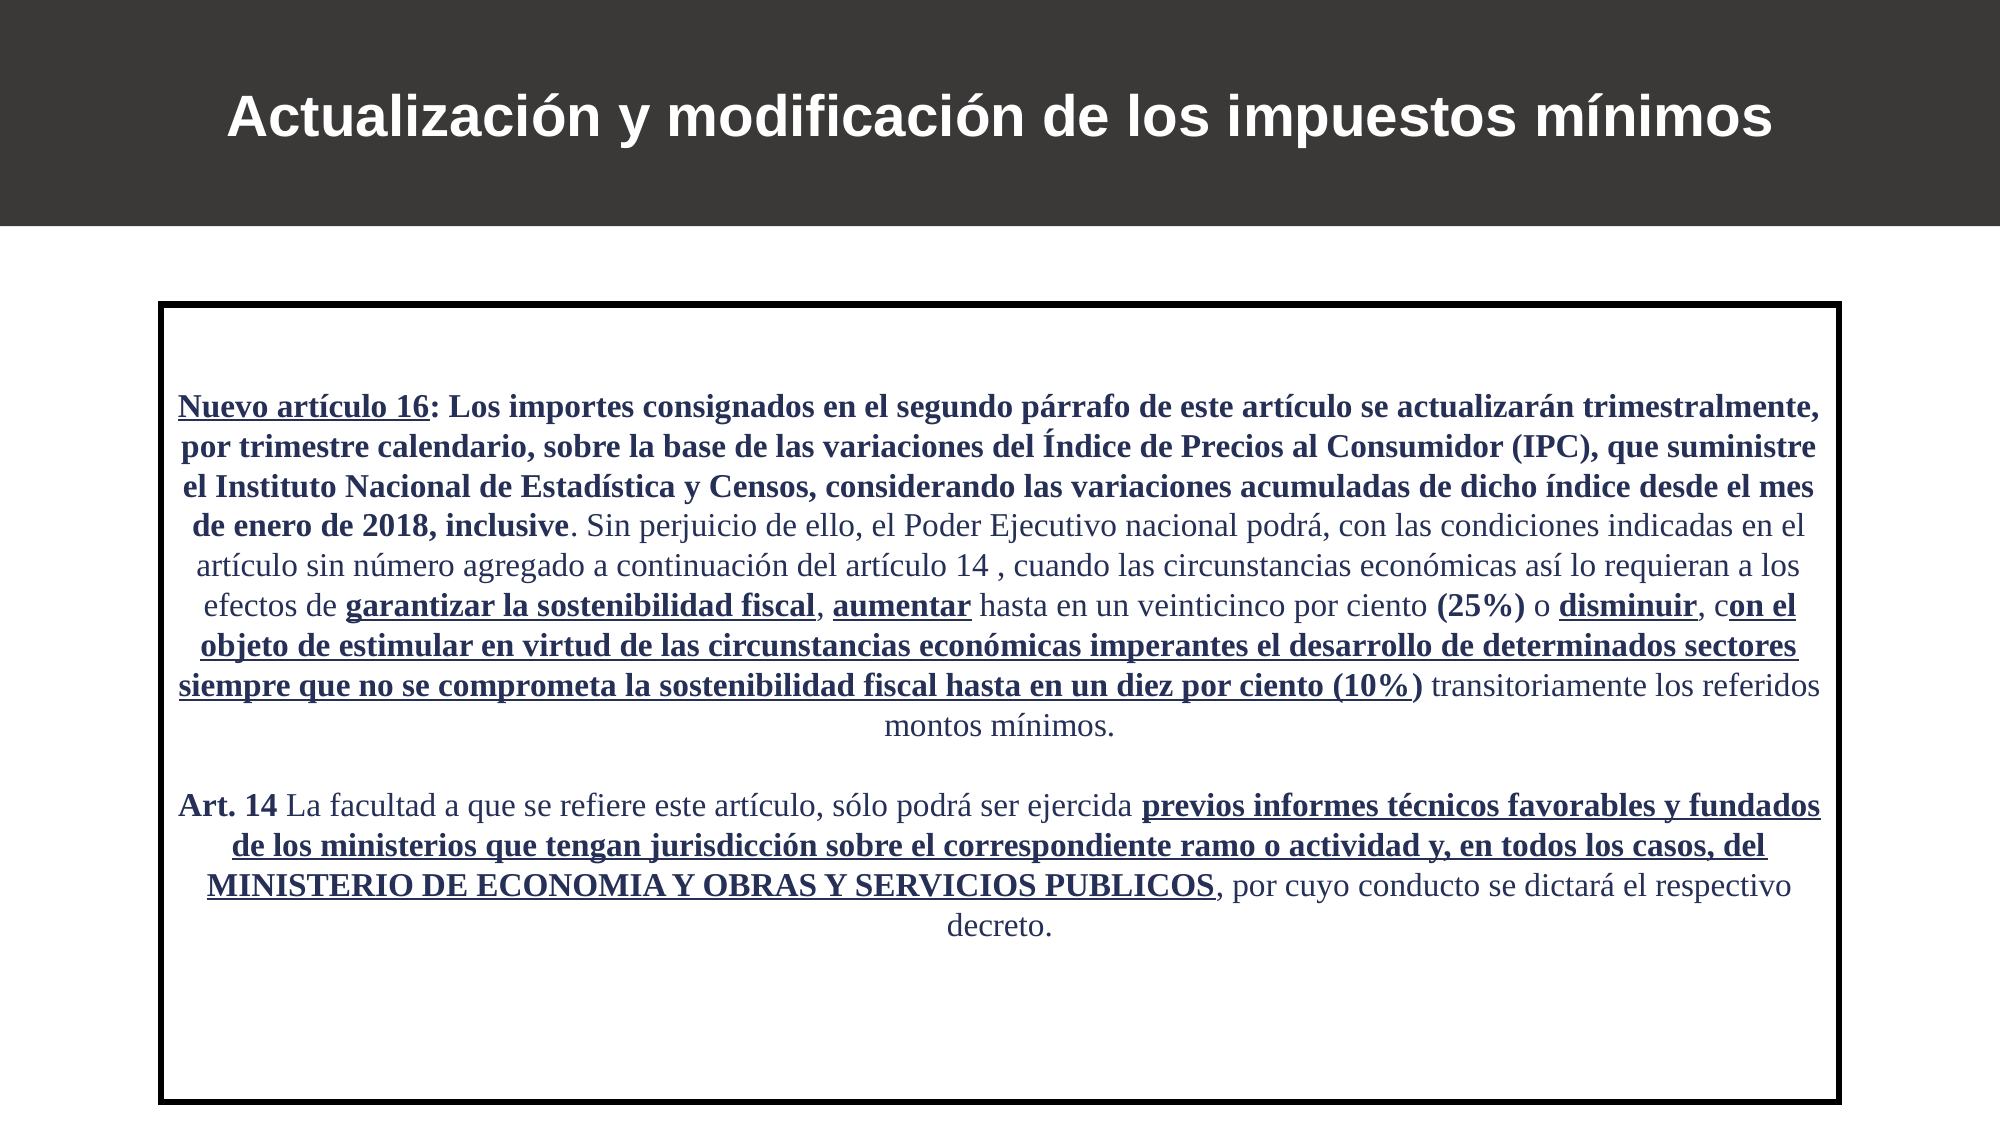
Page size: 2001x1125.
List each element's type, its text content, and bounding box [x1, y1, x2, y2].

text_box Nuevo artículo 16: Los importes consignados en el segundo párrafo de este artículo se actualizarán trimestralmente, por trimestre calendario, sobre la base de las variaciones del Índice de Precios al Consumidor (IPC), que suministre el Instituto Nacional de Estadística y Censos, considerando las variaciones acumuladas de dicho índice desde el mes de enero de 2018, inclusive. Sin perjuicio de ello, el Poder Ejecutivo nacional podrá, con las condiciones indicadas en el artículo sin número agregado a continuación del artículo 14 , cuando las circunstancias económicas así lo requieran a los efectos de garantizar la sostenibilidad fiscal, aumentar hasta en un veinticinco por ciento (25%) o disminuir, con el objeto de estimular en virtud de las circunstancias económicas imperantes el desarrollo de determinados sectores siempre que no se comprometa la sostenibilidad fiscal hasta en un diez por ciento (10%) transitoriamente los referidos montos mínimos. Art. 14 La facultad a que se refiere este artículo, sólo podrá ser ejercida previos informes técnicos favorables y fundados de los ministerios que tengan jurisdicción sobre el correspondiente ramo o actividad y, en todos los casos, del MINISTERIO DE ECONOMIA Y OBRAS Y SERVICIOS PUBLICOS, por cuyo conducto se dictará el respectivo decreto. [160, 304, 1840, 1102]
text_box Actualización y modificación de los impuestos mínimos [0, 0, 2000, 227]
